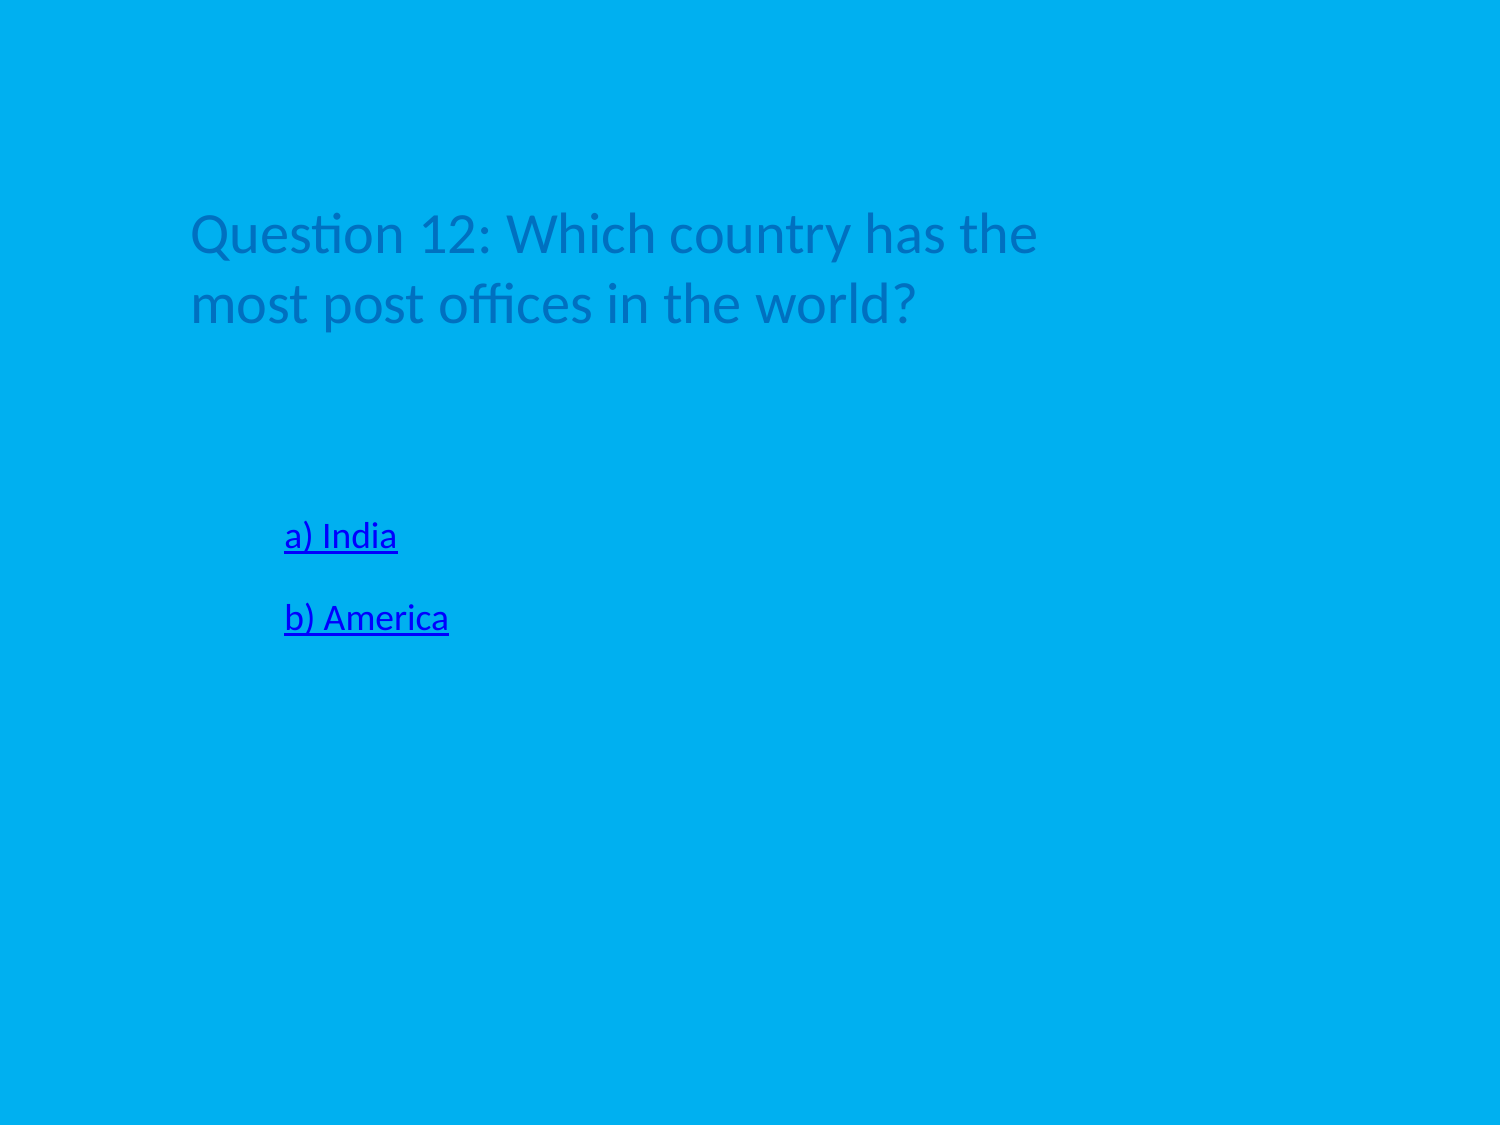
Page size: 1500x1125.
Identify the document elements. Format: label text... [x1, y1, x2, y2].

text_box Question 12: Which country has the most post offices in the world? [175, 187, 1137, 343]
text_box b) America [269, 585, 469, 646]
text_box a) India [269, 503, 563, 564]
